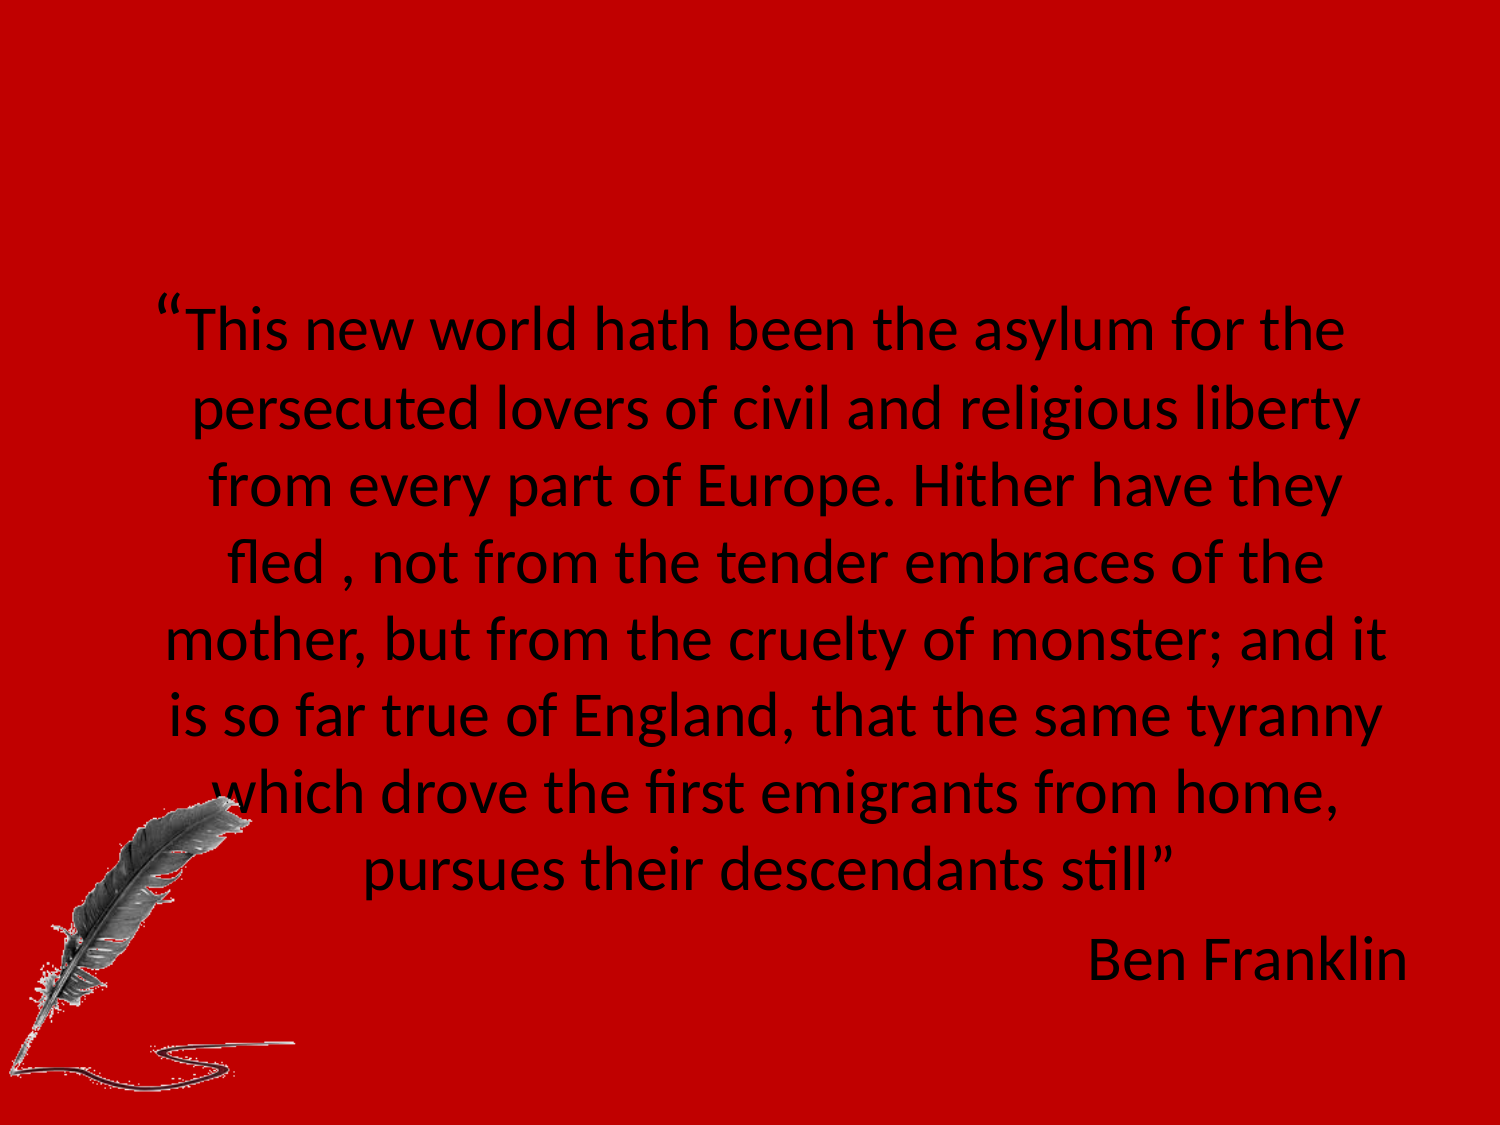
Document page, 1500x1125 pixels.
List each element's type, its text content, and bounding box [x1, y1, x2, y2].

picture [0, 787, 299, 1093]
list “This new world hath been the asylum for the persecuted lovers of civil and religious liberty from every part of Europe. Hither have they fled , not from the tender embraces of the mother, but from the cruelty of monster; and it is so far true of England, that the same tyranny which drove the first emigrants from home, pursues their descendants still” Ben Franklin [75, 262, 1425, 1005]
